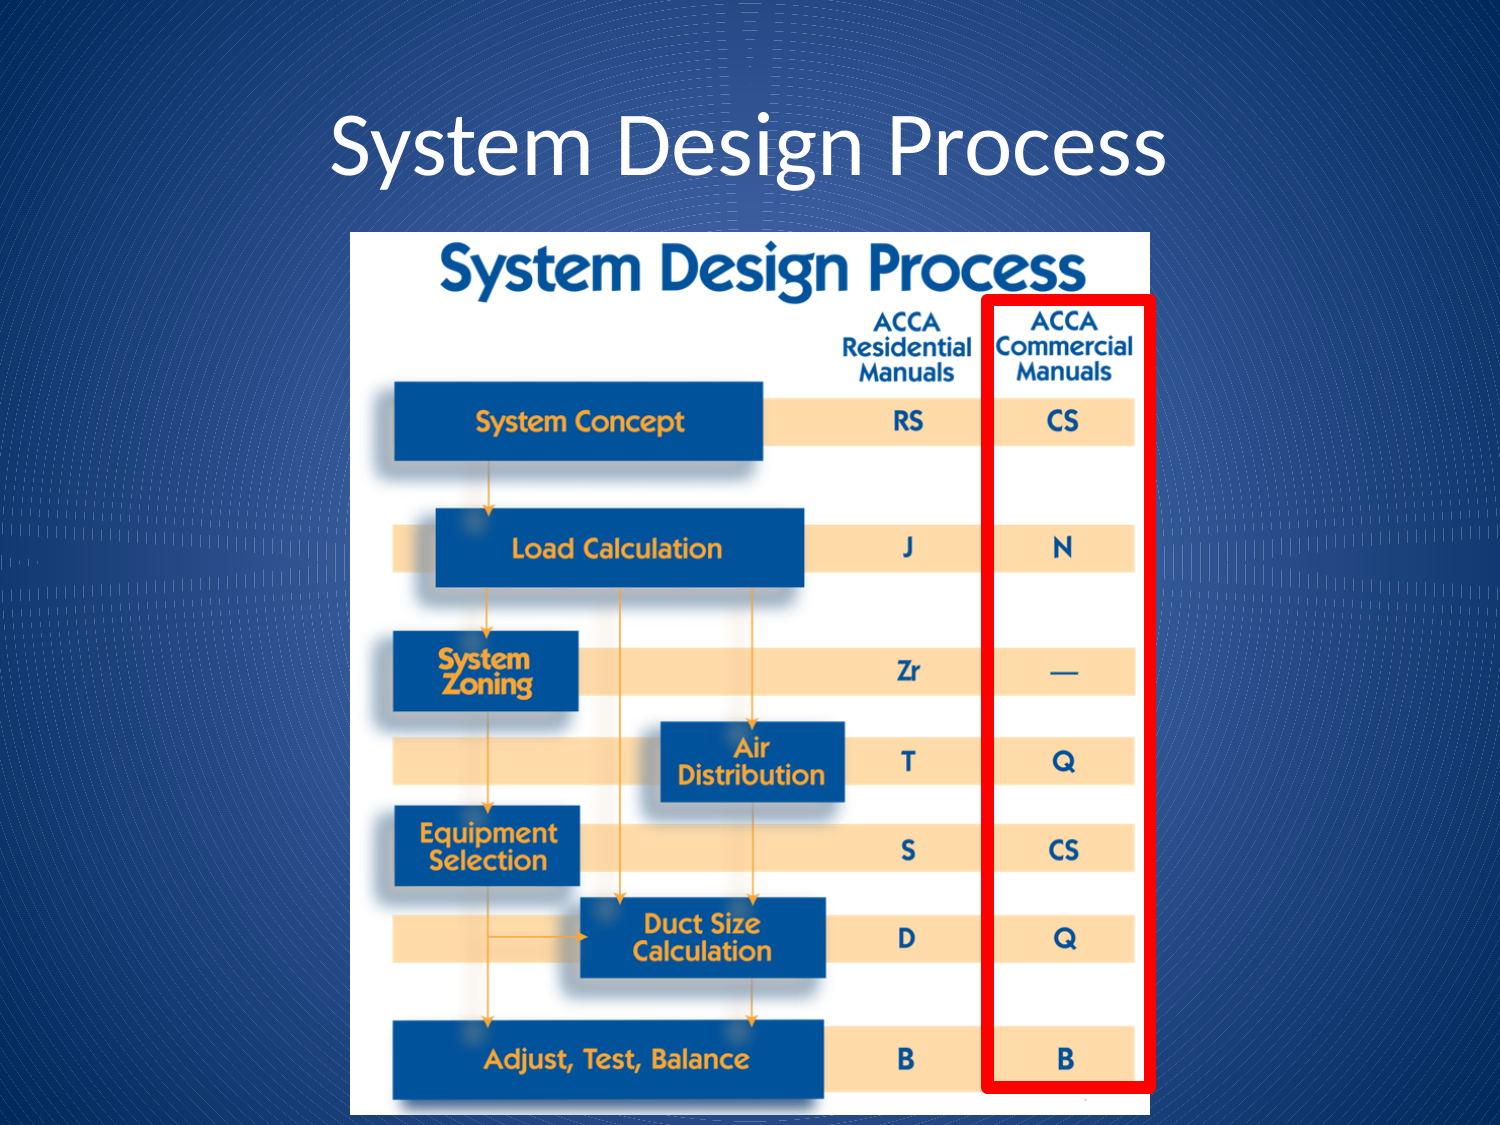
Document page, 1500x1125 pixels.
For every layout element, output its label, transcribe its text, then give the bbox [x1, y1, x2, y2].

title System Design Process [75, 45, 1425, 233]
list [349, 232, 1151, 1115]
